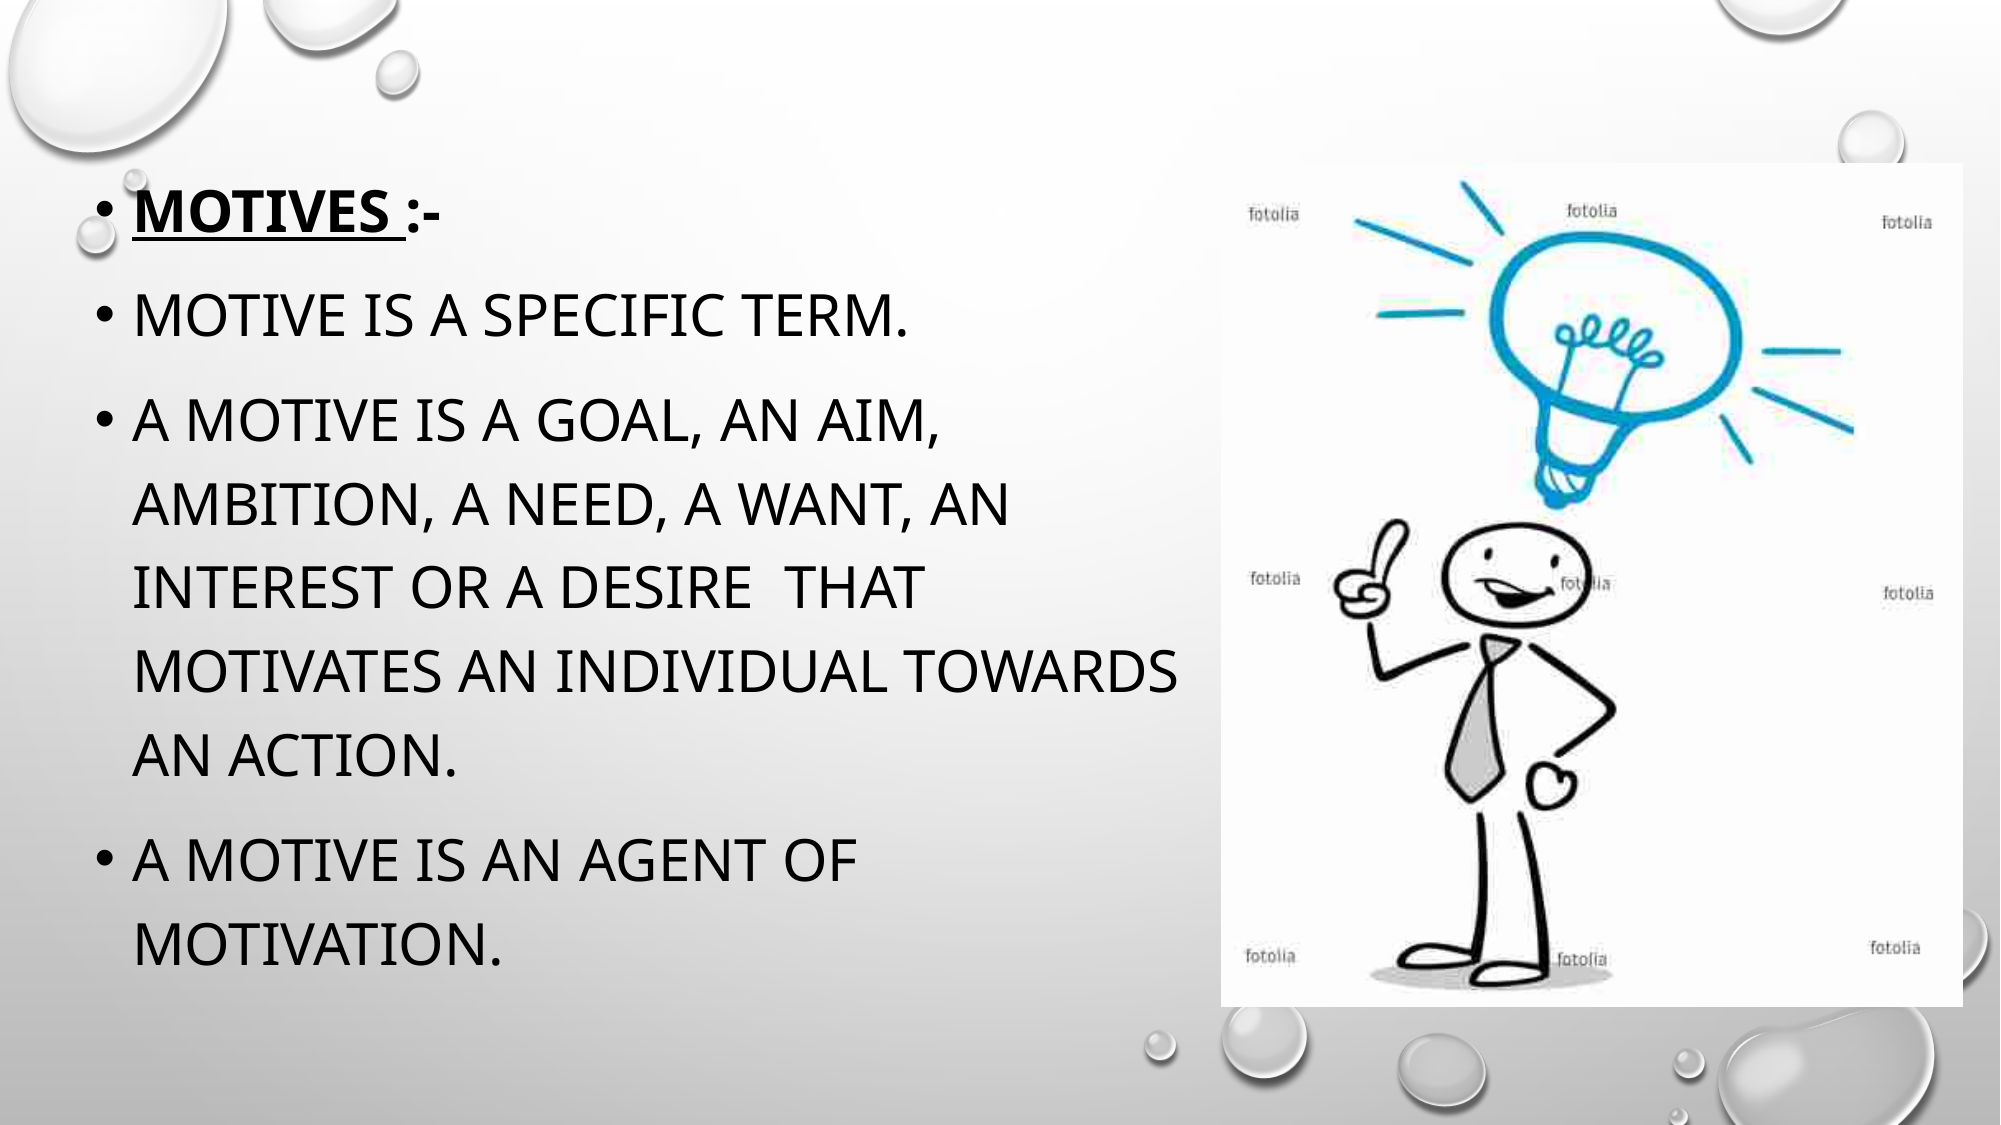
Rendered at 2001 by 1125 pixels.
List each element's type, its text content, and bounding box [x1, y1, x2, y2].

picture [0, 0, 2000, 1125]
list Motives :- Motive is a specific term. A motive is a goal, an aim, ambition, a need, a want, an interest or a desire that motivates an individual towards an action. A motive is an agent of motivation. [79, 152, 1249, 1019]
